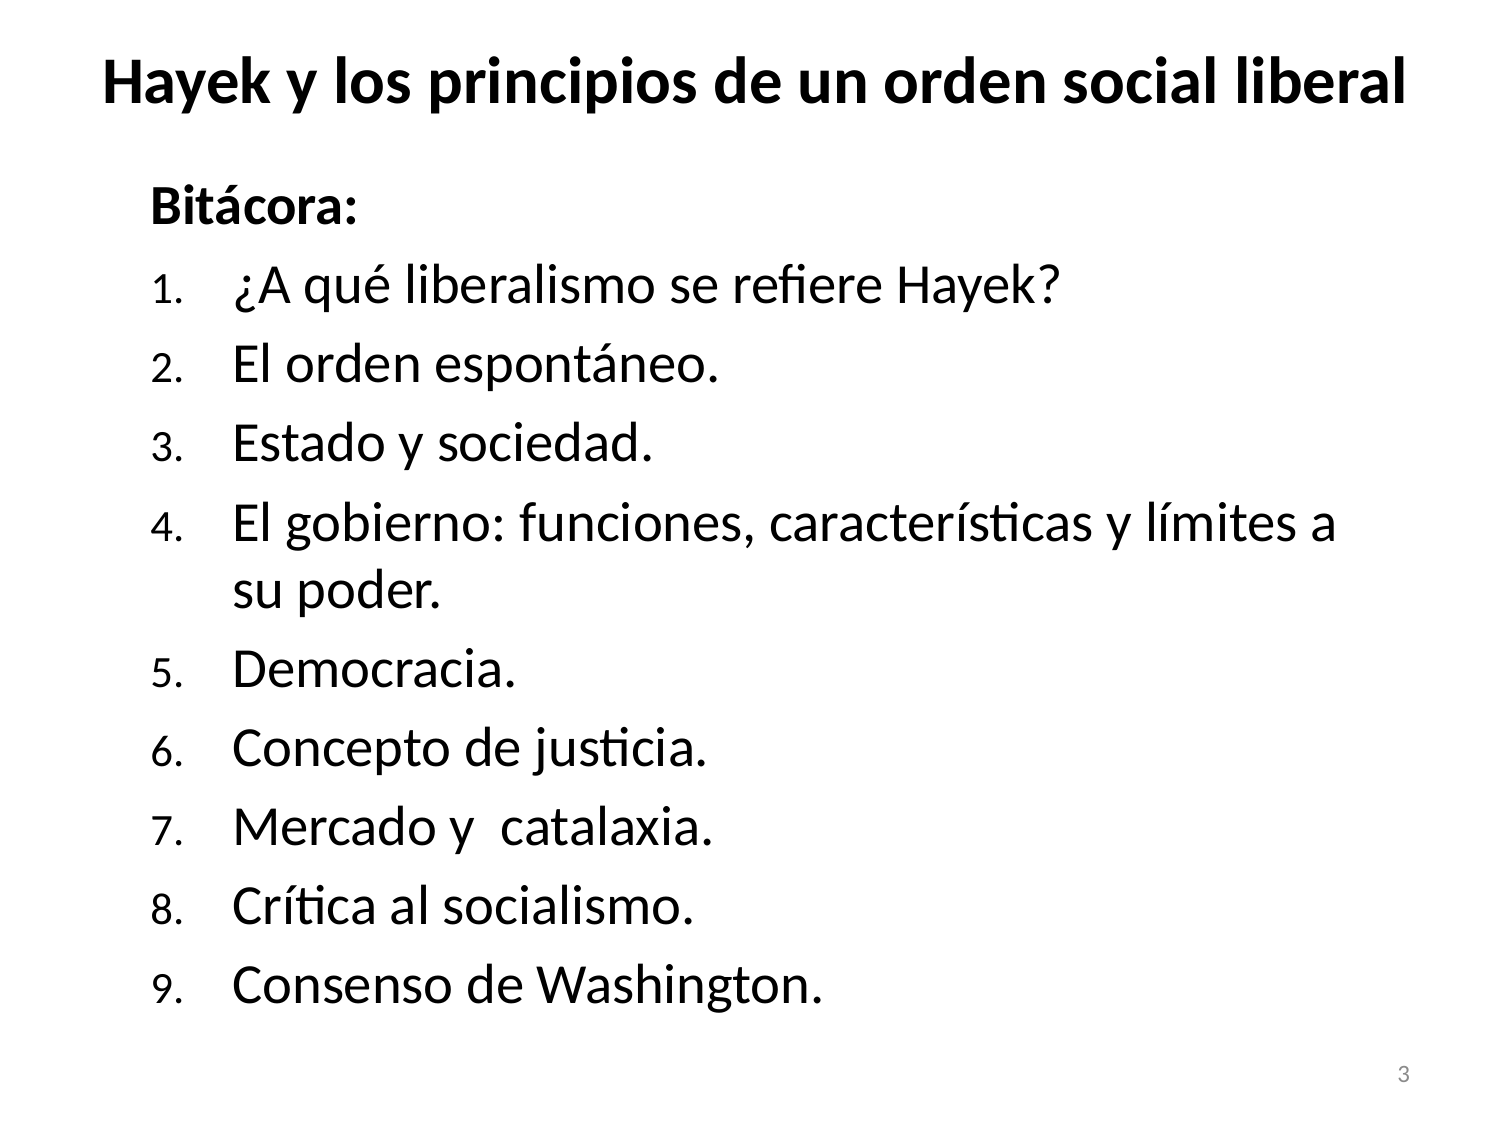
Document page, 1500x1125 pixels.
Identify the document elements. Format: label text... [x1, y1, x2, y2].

slide_number 3 [1074, 1042, 1425, 1103]
text_box Bitácora: ¿A qué liberalismo se refiere Hayek? El orden espontáneo. Estado y sociedad. El gobierno: funciones, características y límites a su poder. Democracia. Concepto de justicia. Mercado y catalaxia. Crítica al socialismo. Consenso de Washington. [135, 160, 1353, 1024]
title Hayek y los principios de un orden social liberal [41, 7, 1471, 147]
